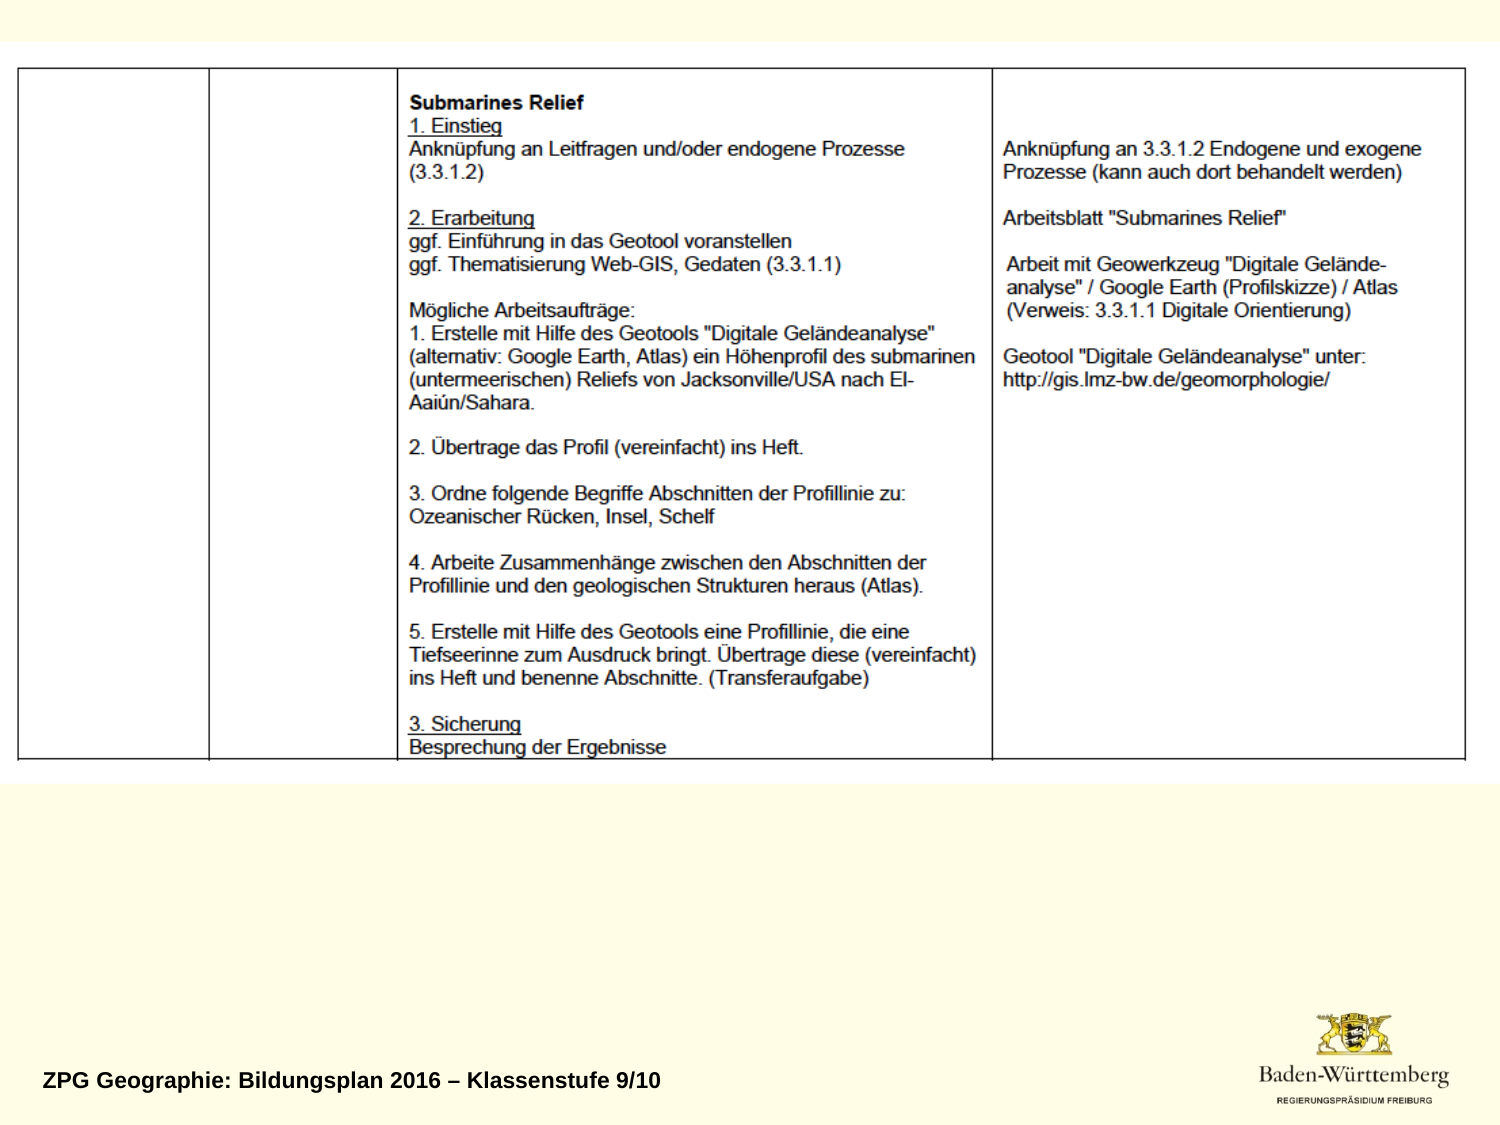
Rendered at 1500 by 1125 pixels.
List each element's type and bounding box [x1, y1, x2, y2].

picture [1257, 1011, 1451, 1106]
picture [0, 42, 1500, 785]
